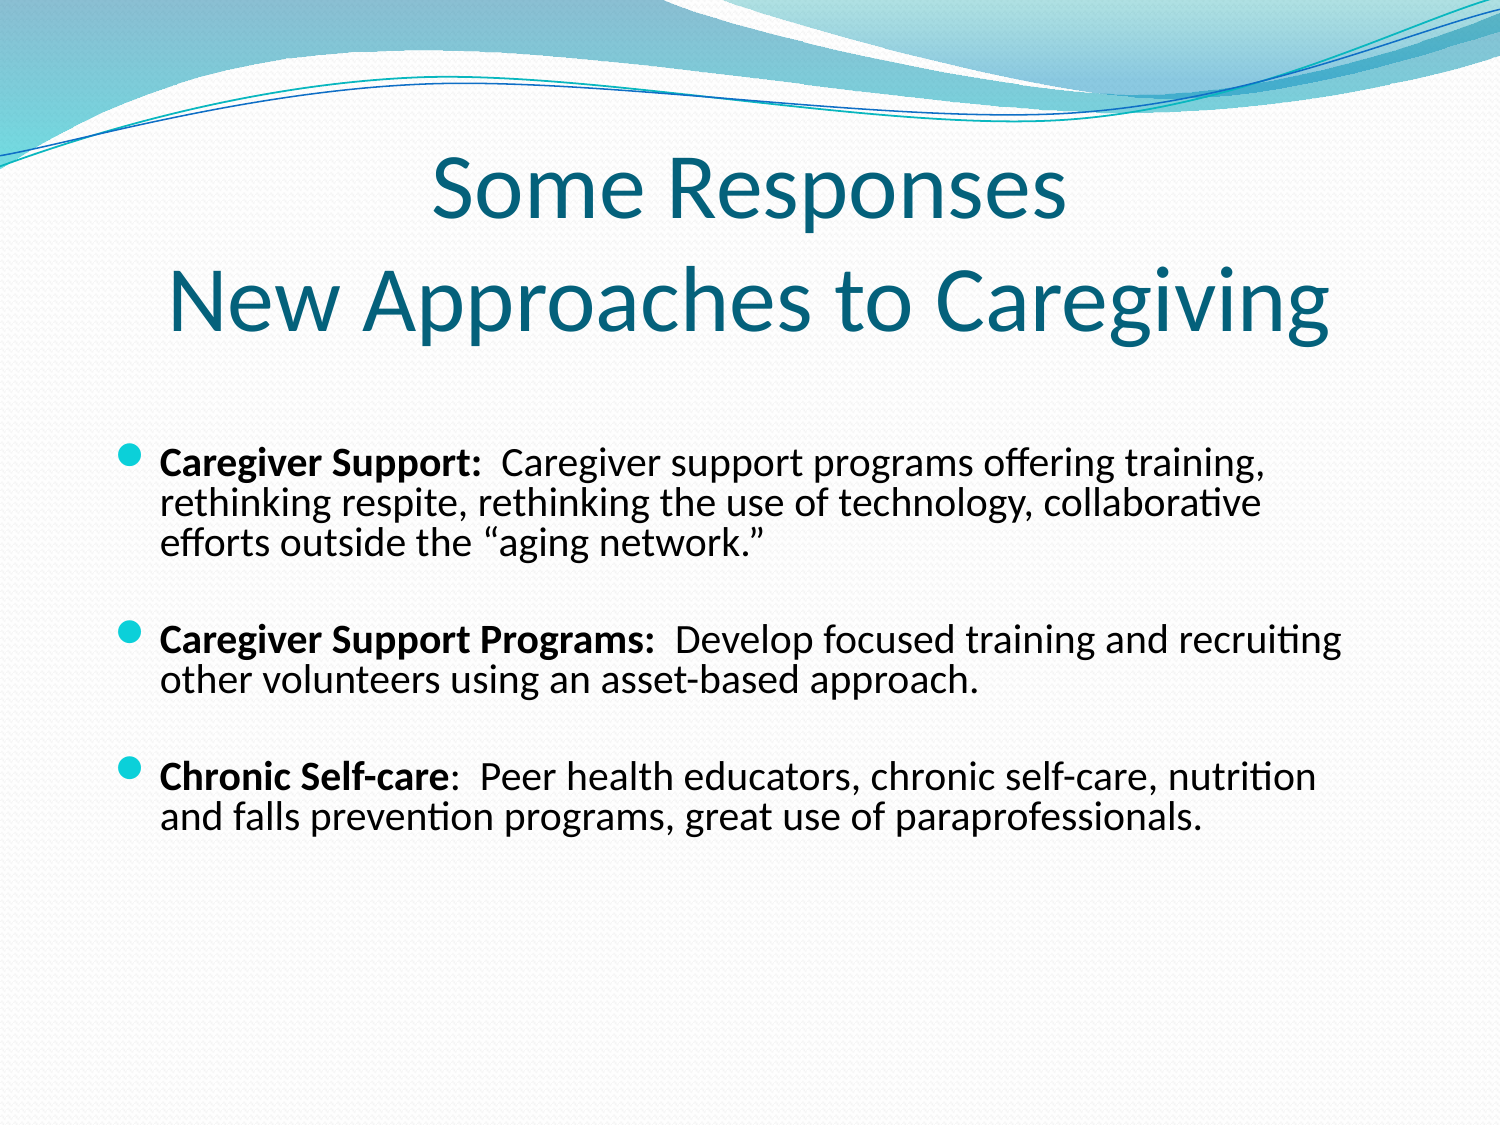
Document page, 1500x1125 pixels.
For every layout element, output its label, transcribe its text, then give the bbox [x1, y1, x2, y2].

title Some Responses New Approaches to Caregiving [75, 115, 1425, 350]
list Caregiver Support: Caregiver support programs offering training, rethinking respite, rethinking the use of technology, collaborative efforts outside the “aging network.” Caregiver Support Programs: Develop focused training and recruiting other volunteers using an asset-based approach. Chronic Self-care: Peer health educators, chronic self-care, nutrition and falls prevention programs, great use of paraprofessionals. [99, 437, 1388, 1005]
